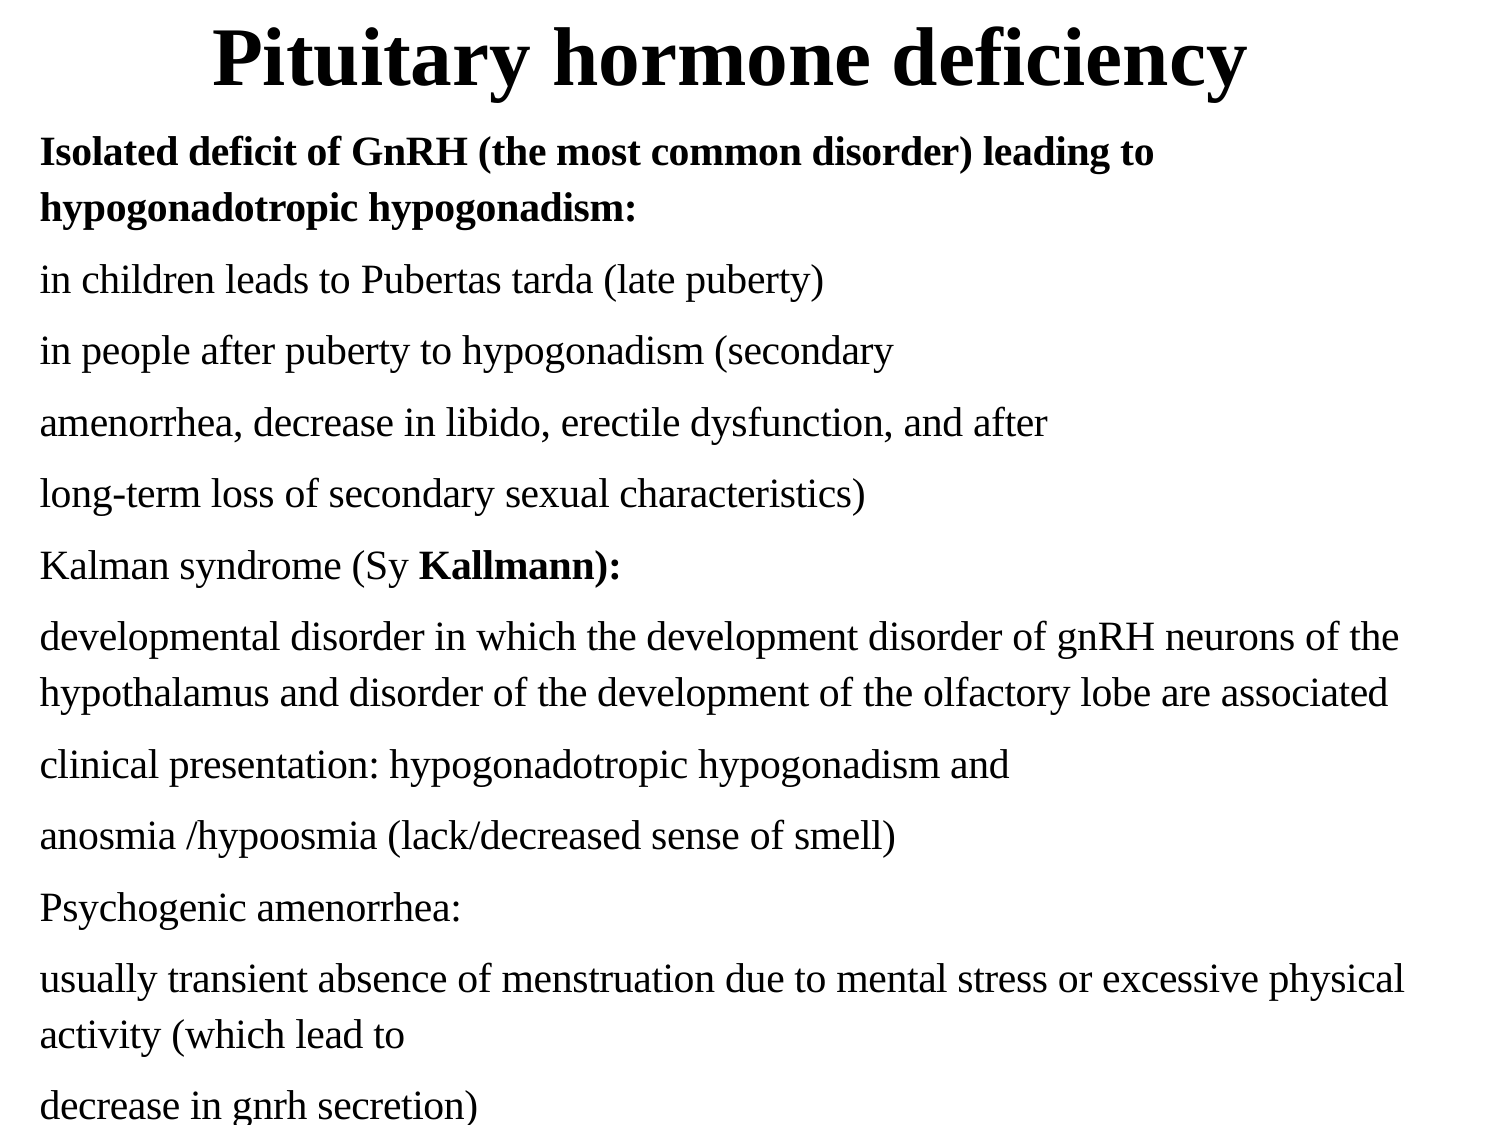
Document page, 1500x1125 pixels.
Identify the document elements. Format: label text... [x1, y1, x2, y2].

text_box Isolated deficit of GnRH (the most common disorder) leading to hypogonadotropic hypogonadism: in children leads to Pubertas tarda (late puberty) in people after puberty to hypogonadism (secondary amenorrhea, decrease in libido, erectile dysfunction, and after long-term loss of secondary sexual characteristics) Kalman syndrome (Sy Kallmann): developmental disorder in which the development disorder of gnRH neurons of the hypothalamus and disorder of the development of the olfactory lobe are associated clinical presentation: hypogonadotropic hypogonadism and anosmia /hypoosmia (lack/decreased sense of smell) Psychogenic amenorrhea: usually transient absence of menstruation due to mental stress or excessive physical activity (which lead to decrease in gnrh secretion) [37, 102, 1500, 1125]
title Pituitary hormone deficiency [212, 0, 1288, 102]
